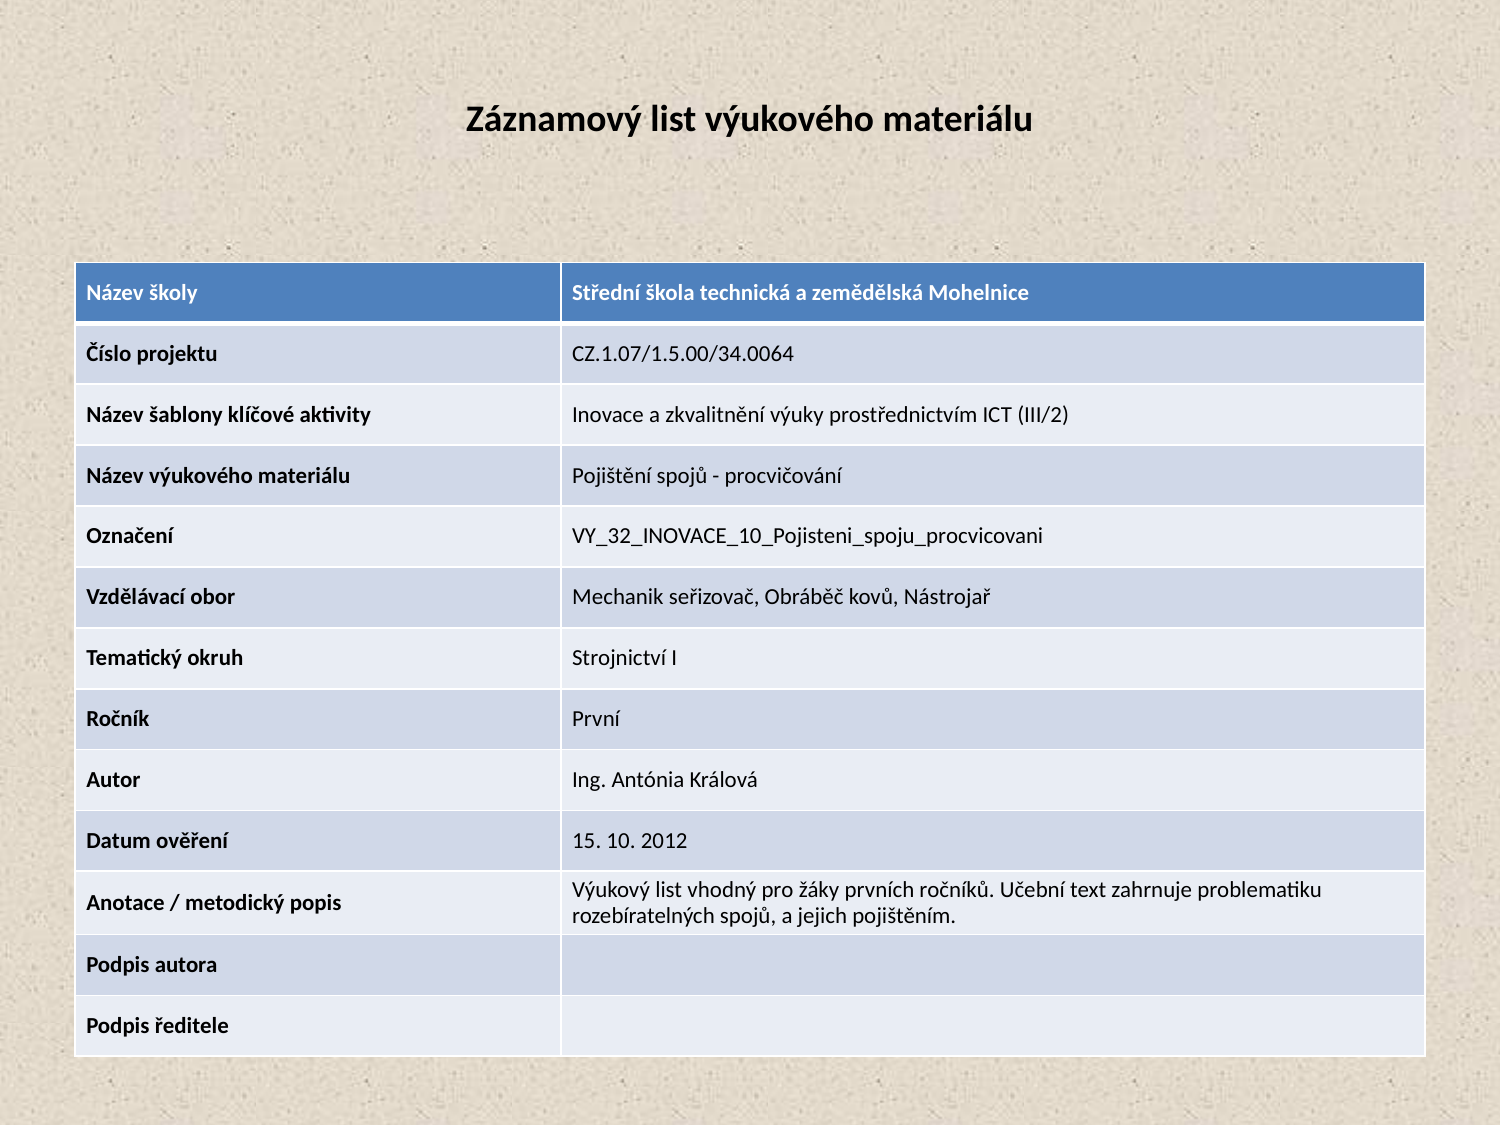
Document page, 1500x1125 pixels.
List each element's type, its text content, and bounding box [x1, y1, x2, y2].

table_cell VY_32_INOVACE_10_Pojisteni_spoju_procvicovani [562, 507, 1424, 566]
table_header Střední škola technická a zemědělská Mohelnice [562, 263, 1424, 321]
picture [0, 0, 1500, 1125]
table_cell Pojištění spojů - procvičování [562, 446, 1424, 505]
table_header Název školy [76, 263, 560, 321]
title Záznamový list výukového materiálu [75, 45, 1425, 233]
table_cell Vzdělávací obor [76, 568, 560, 627]
table_cell [562, 996, 1424, 1055]
table_cell Název výukového materiálu [76, 446, 560, 505]
table_cell 15. 10. 2012 [562, 811, 1424, 870]
table_cell Autor [76, 750, 560, 810]
table_cell Tematický okruh [76, 629, 560, 688]
table_cell Ročník [76, 690, 560, 749]
table_cell Označení [76, 507, 560, 566]
table_cell CZ.1.07/1.5.00/34.0064 [562, 326, 1424, 383]
table_cell Mechanik seřizovač, Obráběč kovů, Nástrojař [562, 568, 1424, 627]
table_cell [562, 935, 1424, 995]
table_cell Číslo projektu [76, 326, 560, 383]
table_cell Podpis ředitele [76, 996, 560, 1055]
table_cell Datum ověření [76, 811, 560, 870]
table_cell První [562, 690, 1424, 749]
table_cell Anotace / metodický popis [76, 872, 560, 934]
table_cell Výukový list vhodný pro žáky prvních ročníků. Učební text zahrnuje problematiku rozebíratelných spojů, a jejich pojištěním. [562, 872, 1424, 934]
table_cell Inovace a zkvalitnění výuky prostřednictvím ICT (III/2) [562, 385, 1424, 444]
table_cell Ing. Antónia Králová [562, 750, 1424, 810]
table_cell Podpis autora [76, 935, 560, 995]
table_cell Strojnictví I [562, 629, 1424, 688]
table_cell Název šablony klíčové aktivity [76, 385, 560, 444]
